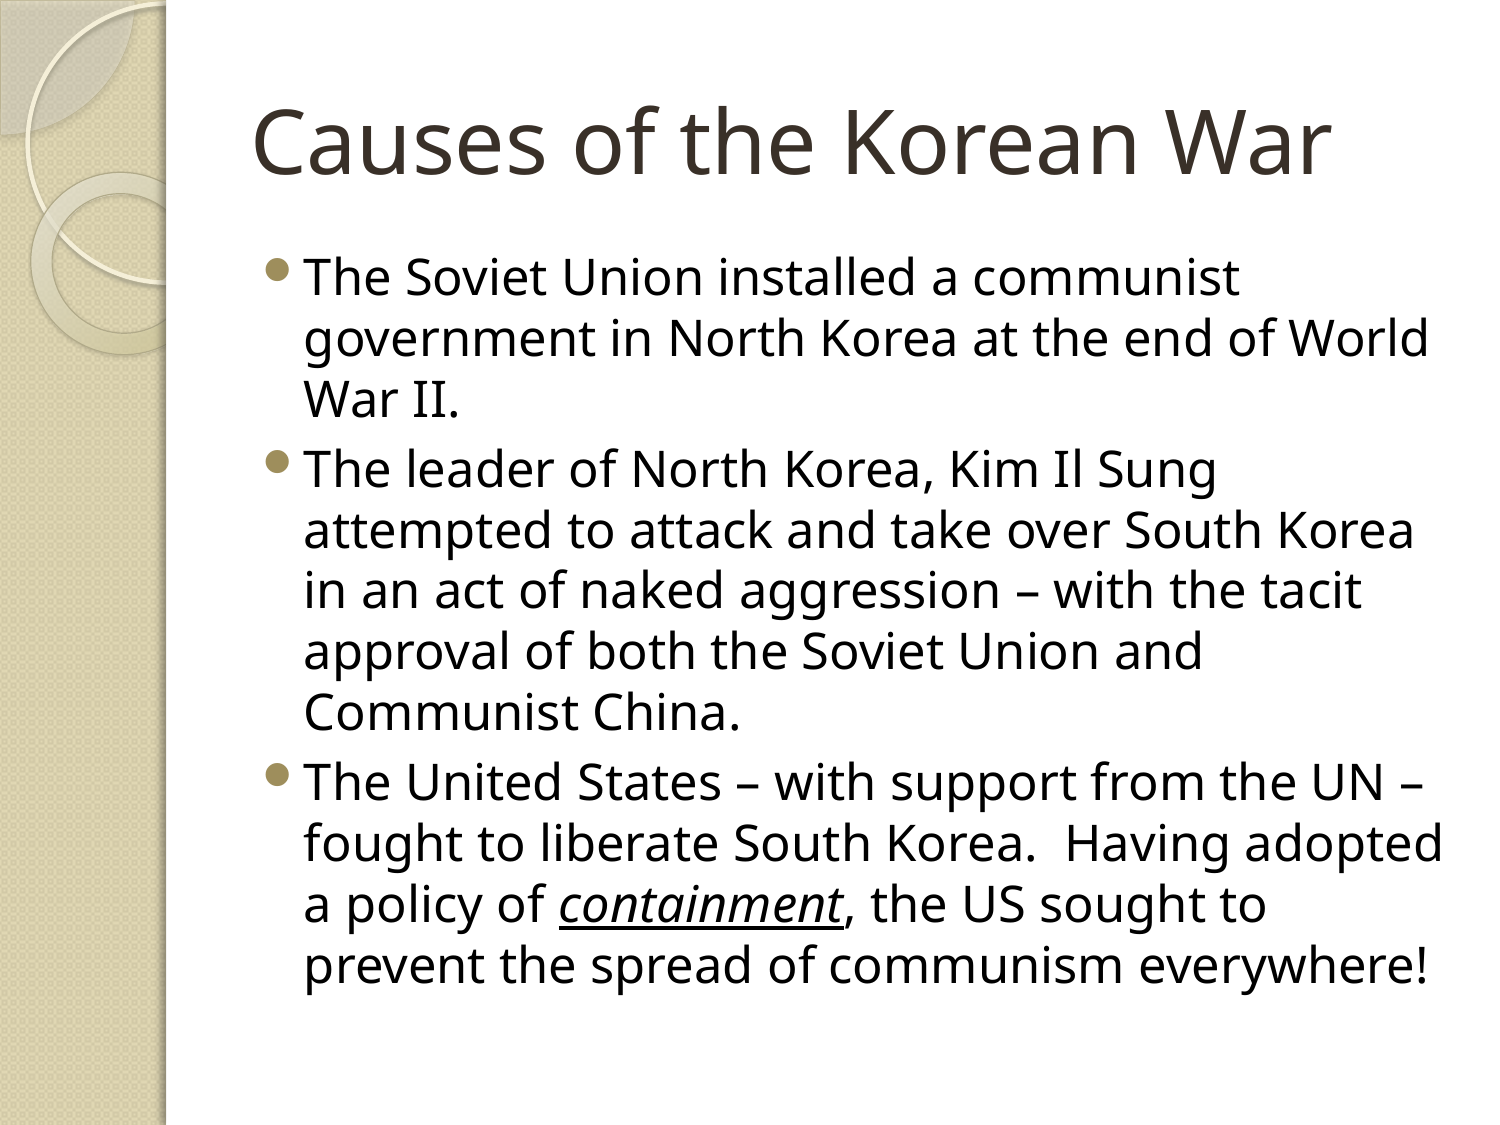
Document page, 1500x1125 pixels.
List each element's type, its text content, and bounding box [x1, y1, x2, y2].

list The Soviet Union installed a communist government in North Korea at the end of World War II. The leader of North Korea, Kim Il Sung attempted to attack and take over South Korea in an act of naked aggression – with the tacit approval of both the Soviet Union and Communist China. The United States – with support from the UN – fought to liberate South Korea. Having adopted a policy of containment, the US sought to prevent the spread of communism everywhere! [235, 237, 1466, 1025]
title Causes of the Korean War [235, 45, 1466, 233]
